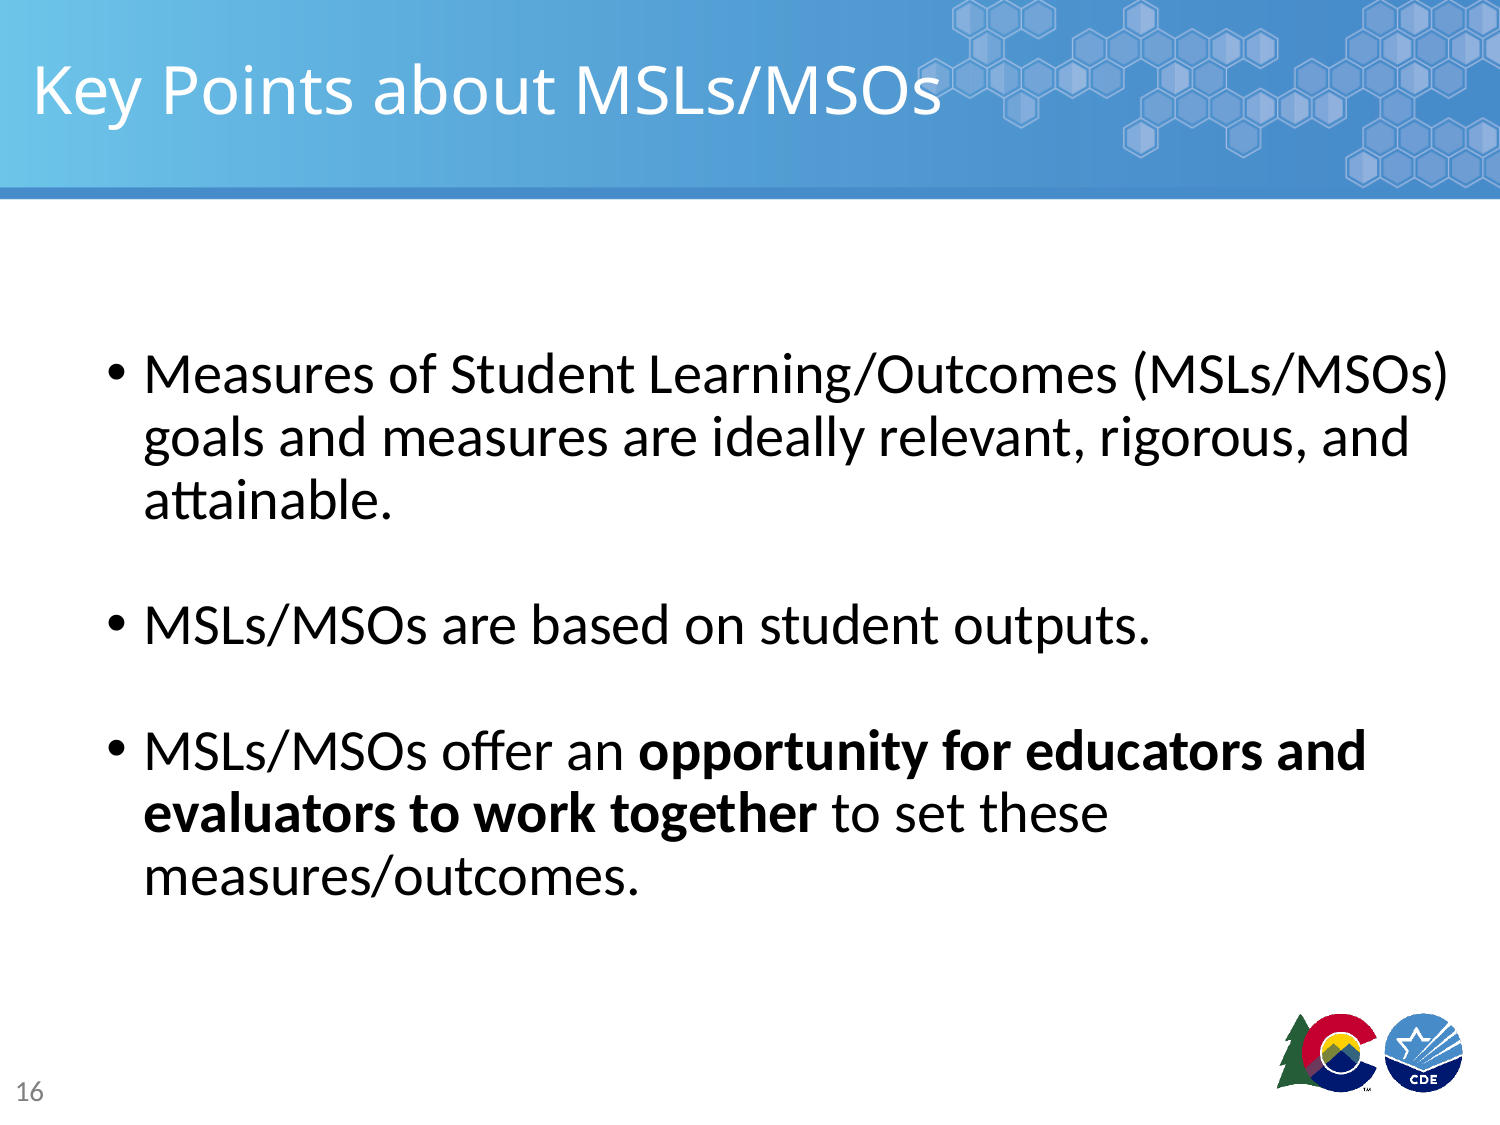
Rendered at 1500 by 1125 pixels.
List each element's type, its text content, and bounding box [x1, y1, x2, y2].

slide_number 16 [0, 1065, 338, 1125]
picture [1275, 1012, 1463, 1093]
list Measures of Student Learning/Outcomes (MSLs/MSOs) goals and measures are ideally relevant, rigorous, and attainable. MSLs/MSOs are based on student outputs. MSLs/MSOs offer an opportunity for educators and evaluators to work together to set these measures/outcomes. [31, 342, 1469, 938]
title Key Points about MSLs/MSOs [31, 56, 951, 166]
picture [0, 0, 1500, 200]
